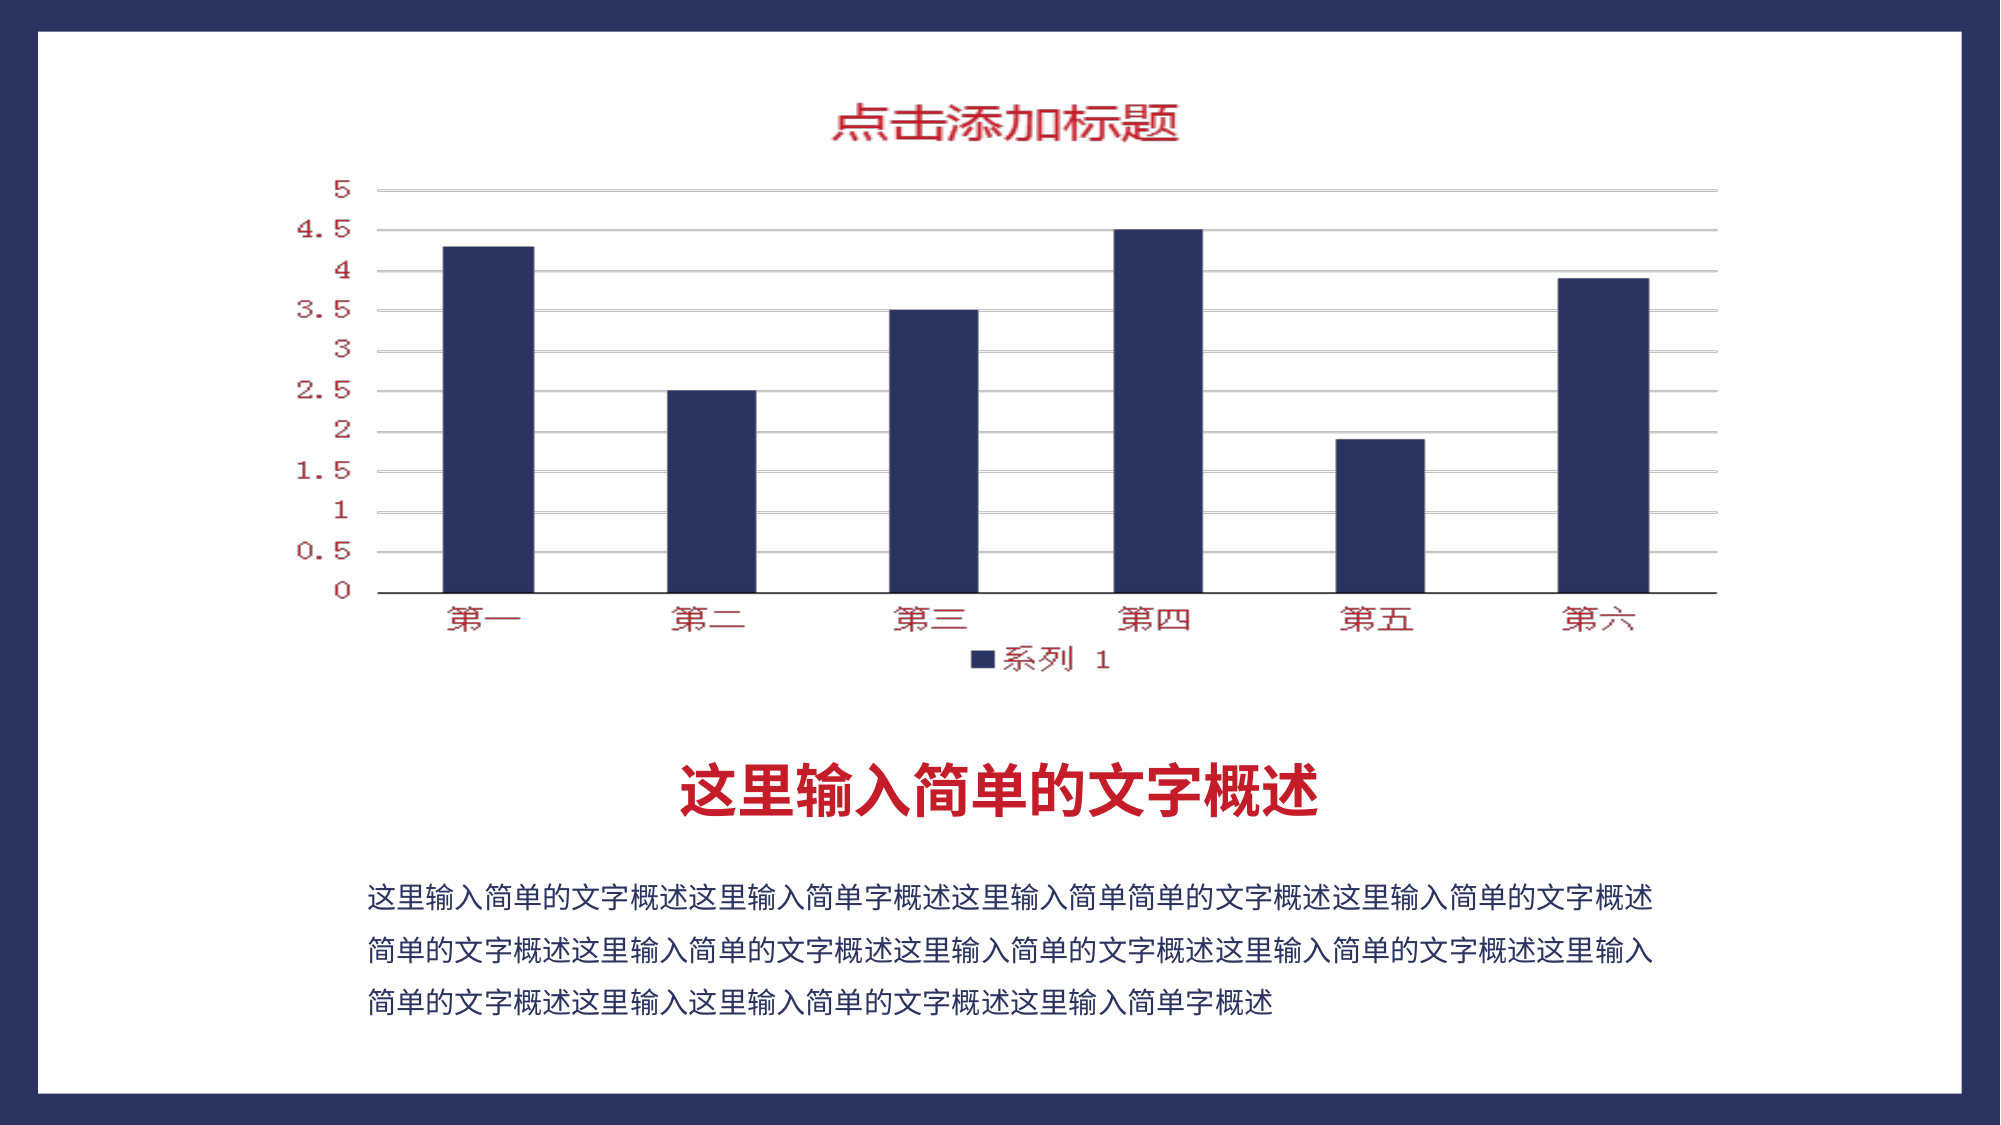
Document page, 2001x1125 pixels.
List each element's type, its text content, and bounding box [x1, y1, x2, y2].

text_box 这里输入简单的文字概述这里输入简单字概述这里输入简单简单的文字概述这里输入简单的文字概述简单的文字概述这里输入简单的文字概述这里输入简单的文字概述这里输入简单的文字概述这里输入简单的文字概述这里输入这里输入简单的文字概述这里输入简单字概述 [352, 854, 1672, 1027]
text_box [0, 0, 2000, 1125]
text_box 这里输入简单的文字概述 [664, 746, 1336, 832]
text_box [38, 31, 1962, 1094]
picture [259, 66, 1755, 692]
